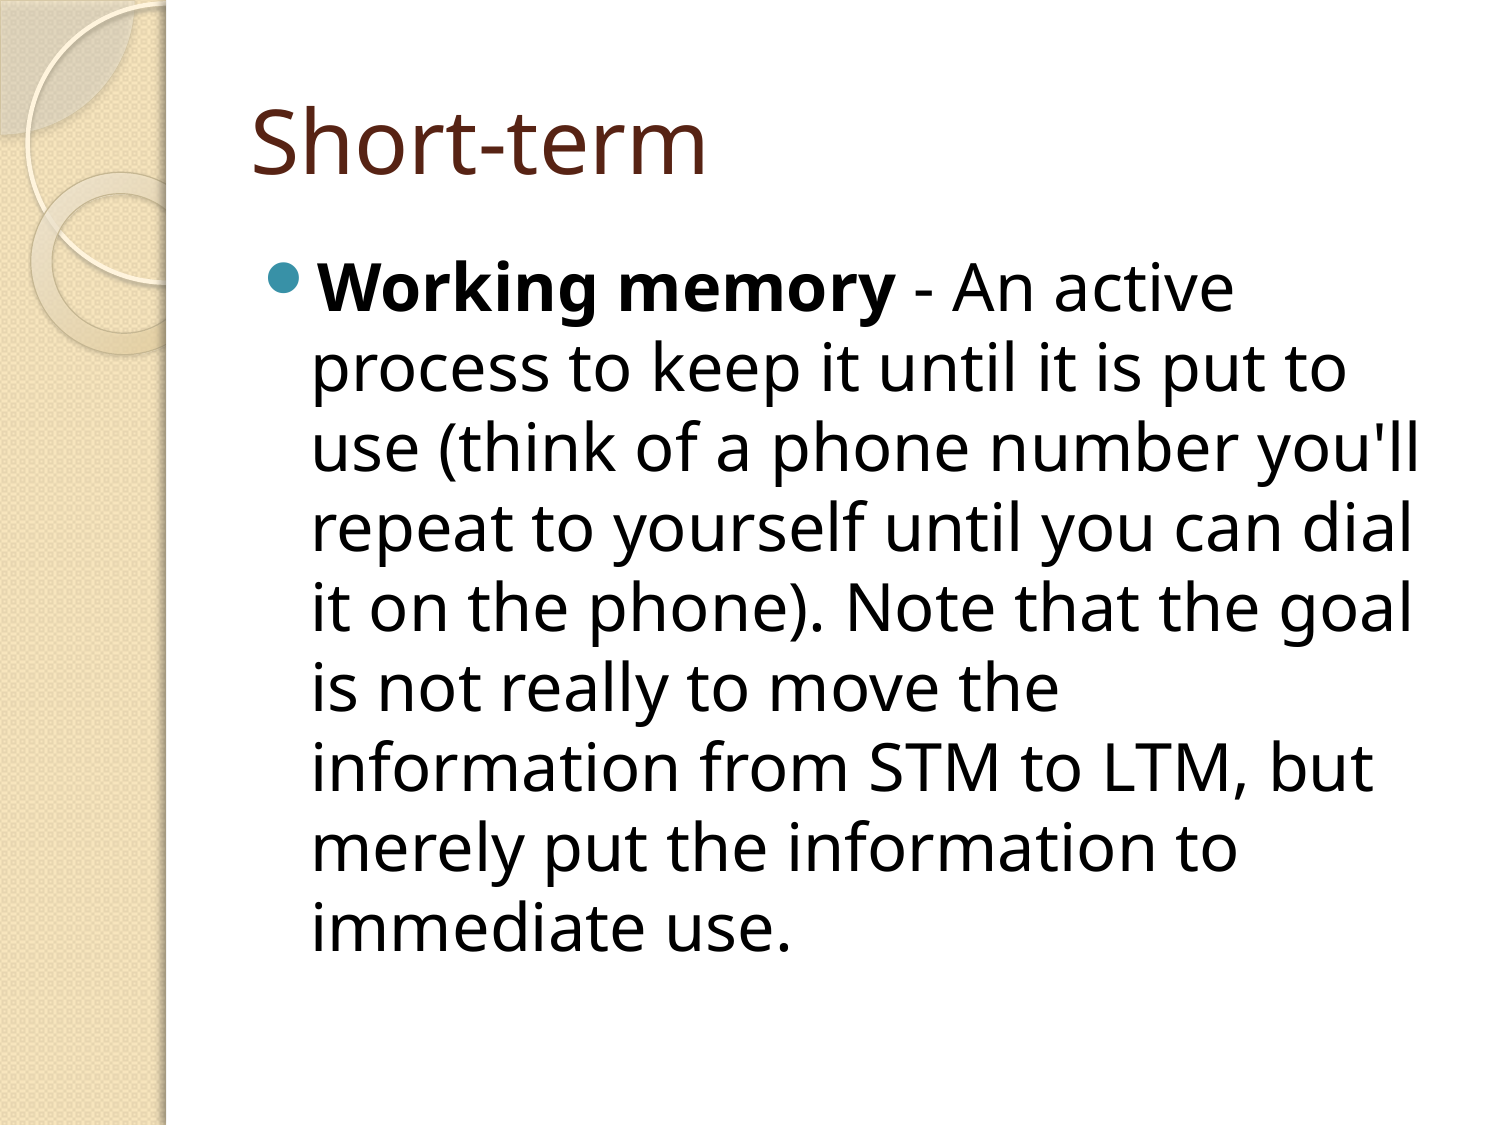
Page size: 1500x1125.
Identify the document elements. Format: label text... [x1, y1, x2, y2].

list Working memory - An active process to keep it until it is put to use (think of a phone number you'll repeat to yourself until you can dial it on the phone). Note that the goal is not really to move the information from STM to LTM, but merely put the information to immediate use. [235, 237, 1466, 1025]
title Short-term [235, 45, 1466, 233]
